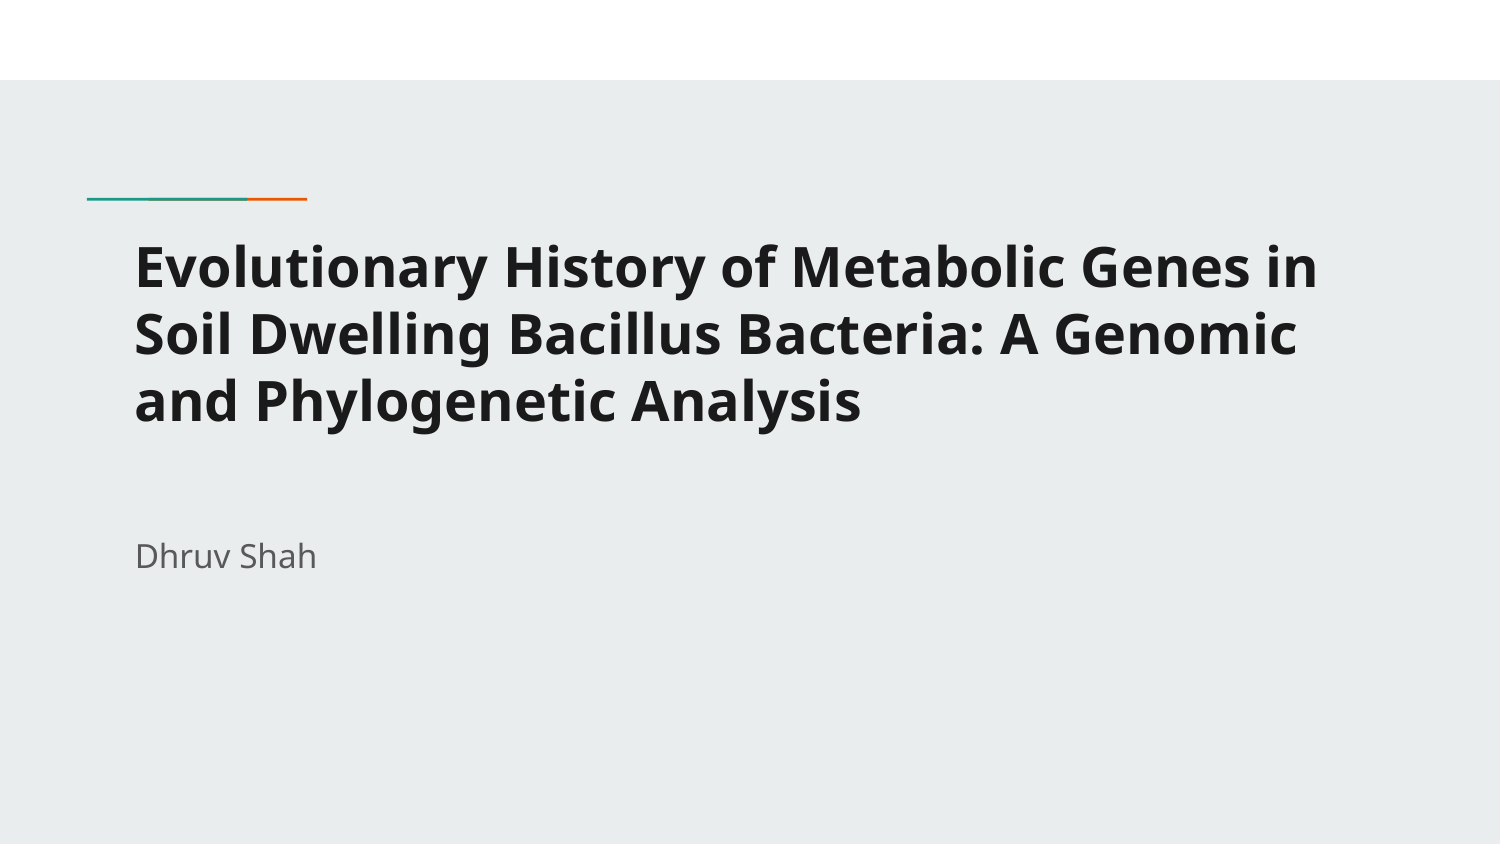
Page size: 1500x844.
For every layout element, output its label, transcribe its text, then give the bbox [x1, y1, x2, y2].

title Evolutionary History of Metabolic Genes in Soil Dwelling Bacillus Bacteria: A Genomic and Phylogenetic Analysis [119, 216, 1381, 490]
subtitle Dhruv Shah [119, 520, 1381, 610]
